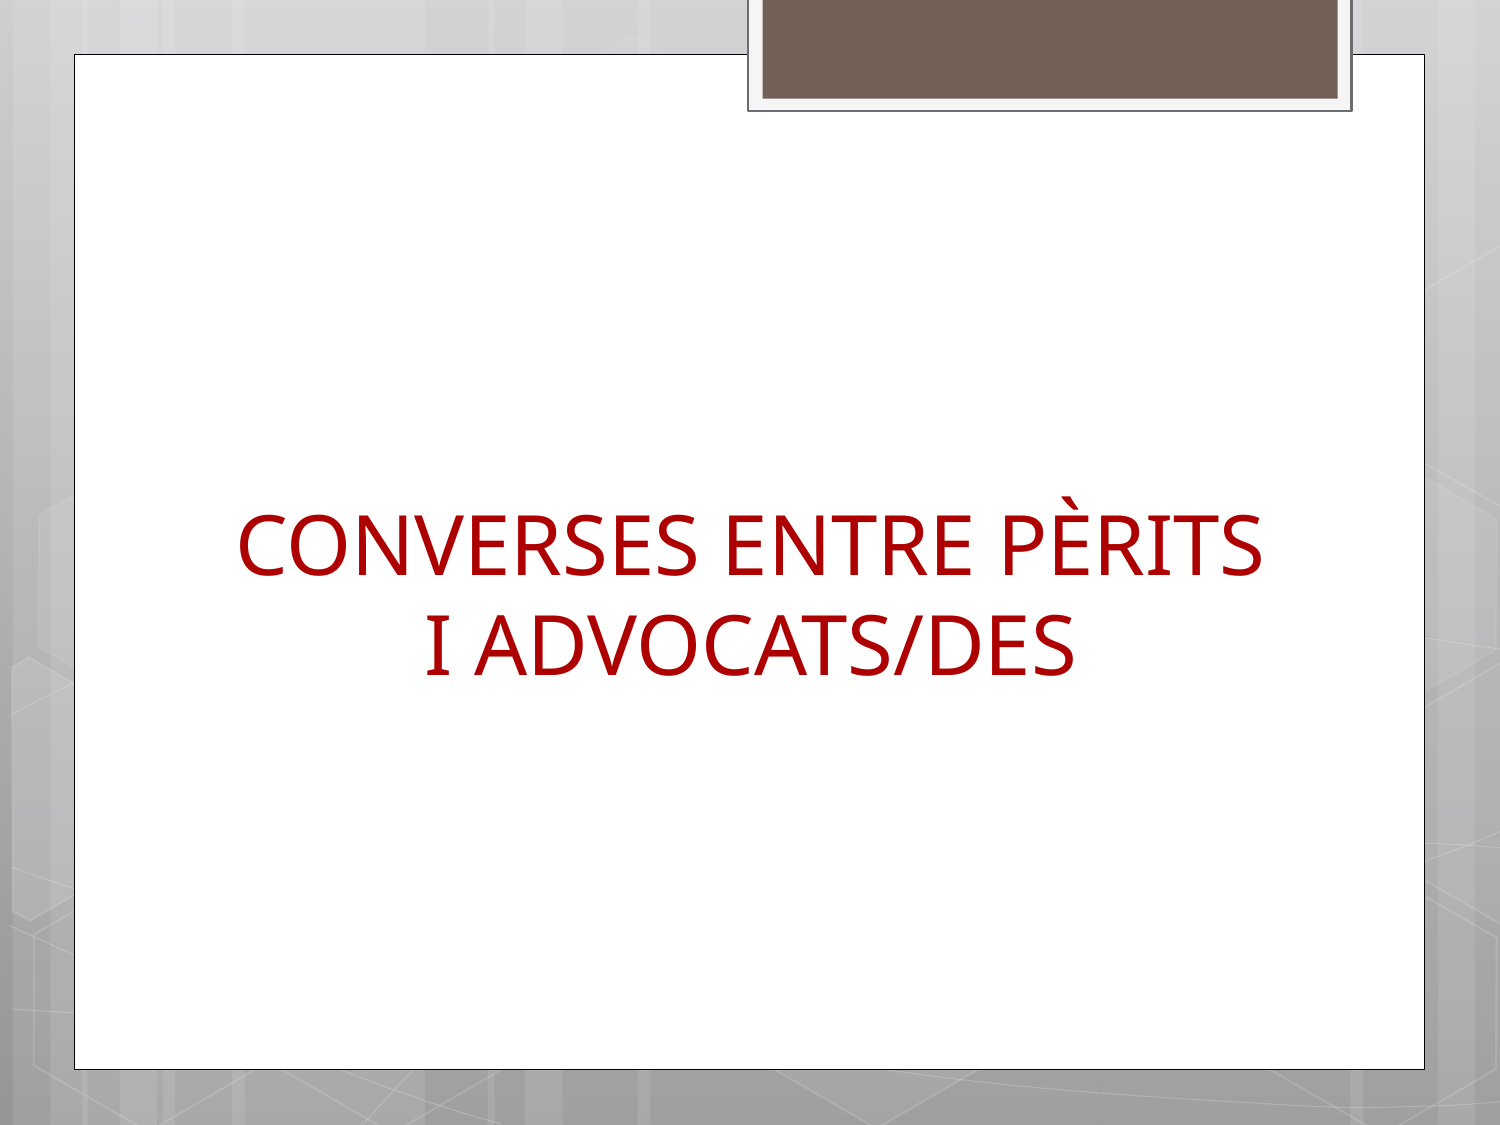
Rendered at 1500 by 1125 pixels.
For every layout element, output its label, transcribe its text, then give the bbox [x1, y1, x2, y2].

title CONVERSES ENTRE PÈRITS I ADVOCATS/DES [206, 475, 1296, 700]
